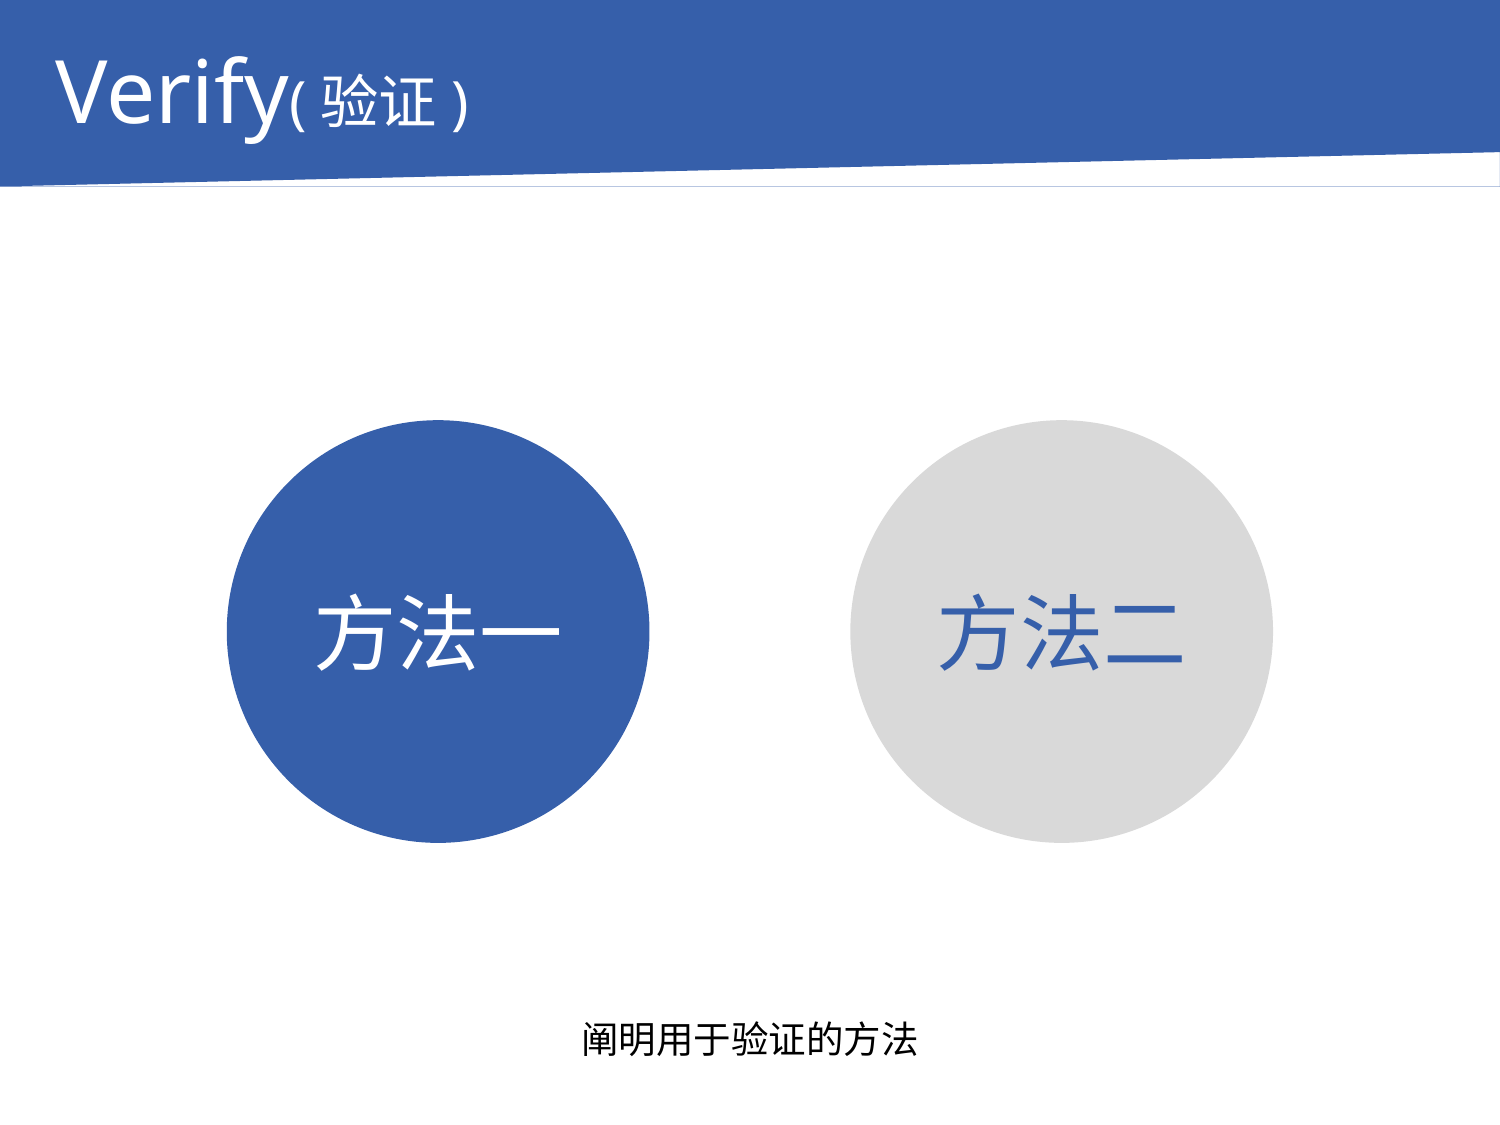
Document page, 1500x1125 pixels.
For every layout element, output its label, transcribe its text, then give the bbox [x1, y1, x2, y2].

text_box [226, 420, 650, 843]
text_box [850, 420, 1274, 843]
text_box 阐明用于验证的方法 [130, 1009, 1370, 1069]
list Verify(验证) [40, 40, 1405, 141]
